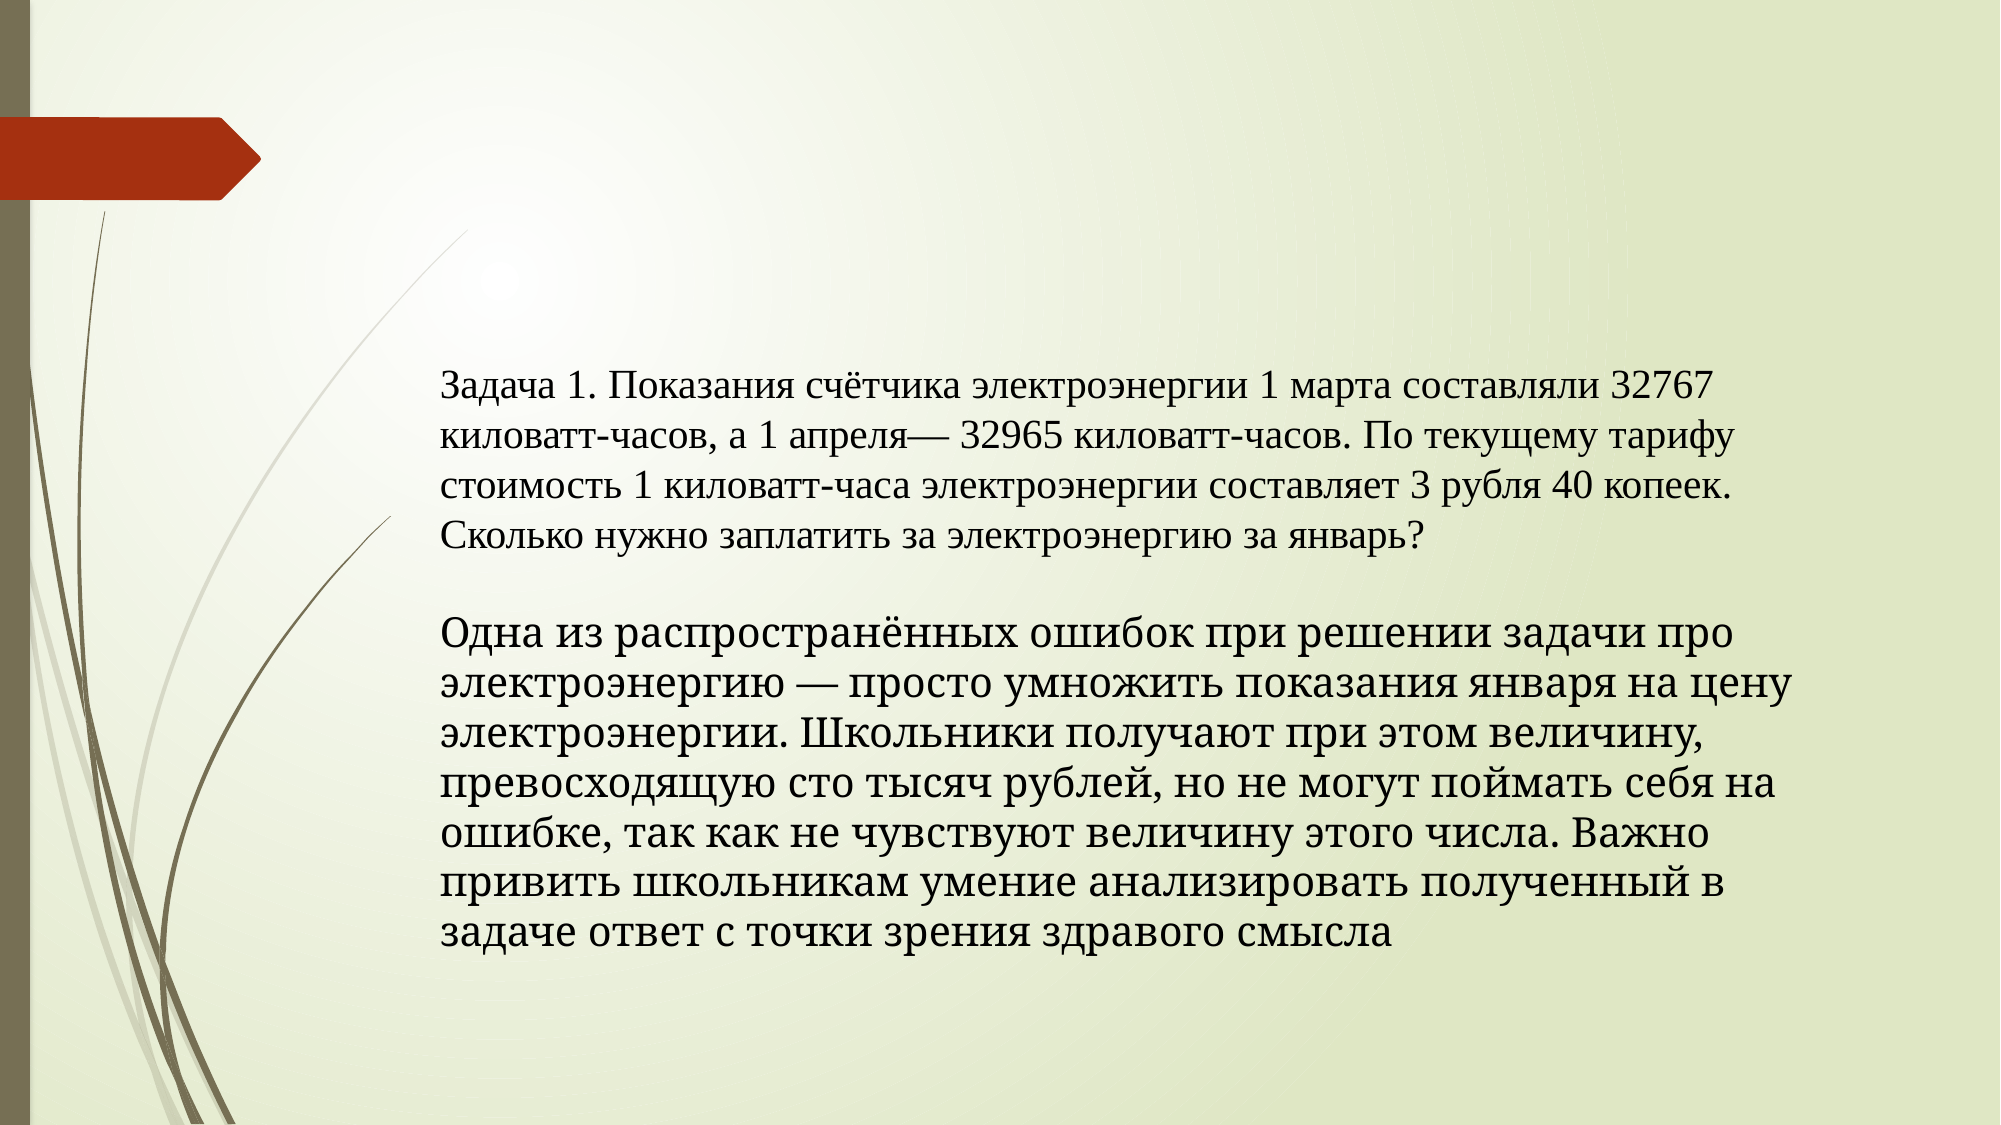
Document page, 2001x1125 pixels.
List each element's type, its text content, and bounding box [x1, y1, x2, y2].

list Задача 1. Показания счётчика электроэнергии 1 марта составляли 32767 киловатт-часов, а 1 апреля— 32965 киловатт-часов. По текущему тарифу стоимость 1 киловатт-часа электроэнергии составляет 3 рубля 40 копеек. Сколько нужно заплатить за электроэнергию за январь? Одна из распространённых ошибок при решении задачи про электроэнергию — просто умножить показания января на цену электроэнергии. Школьники получают при этом величину, превосходящую сто тысяч рублей, но не могут поймать себя на ошибке, так как не чувствуют величину этого числа. Важно привить школьникам умение анализировать полученный в задаче ответ с точки зрения здравого смысла [424, 350, 1888, 970]
